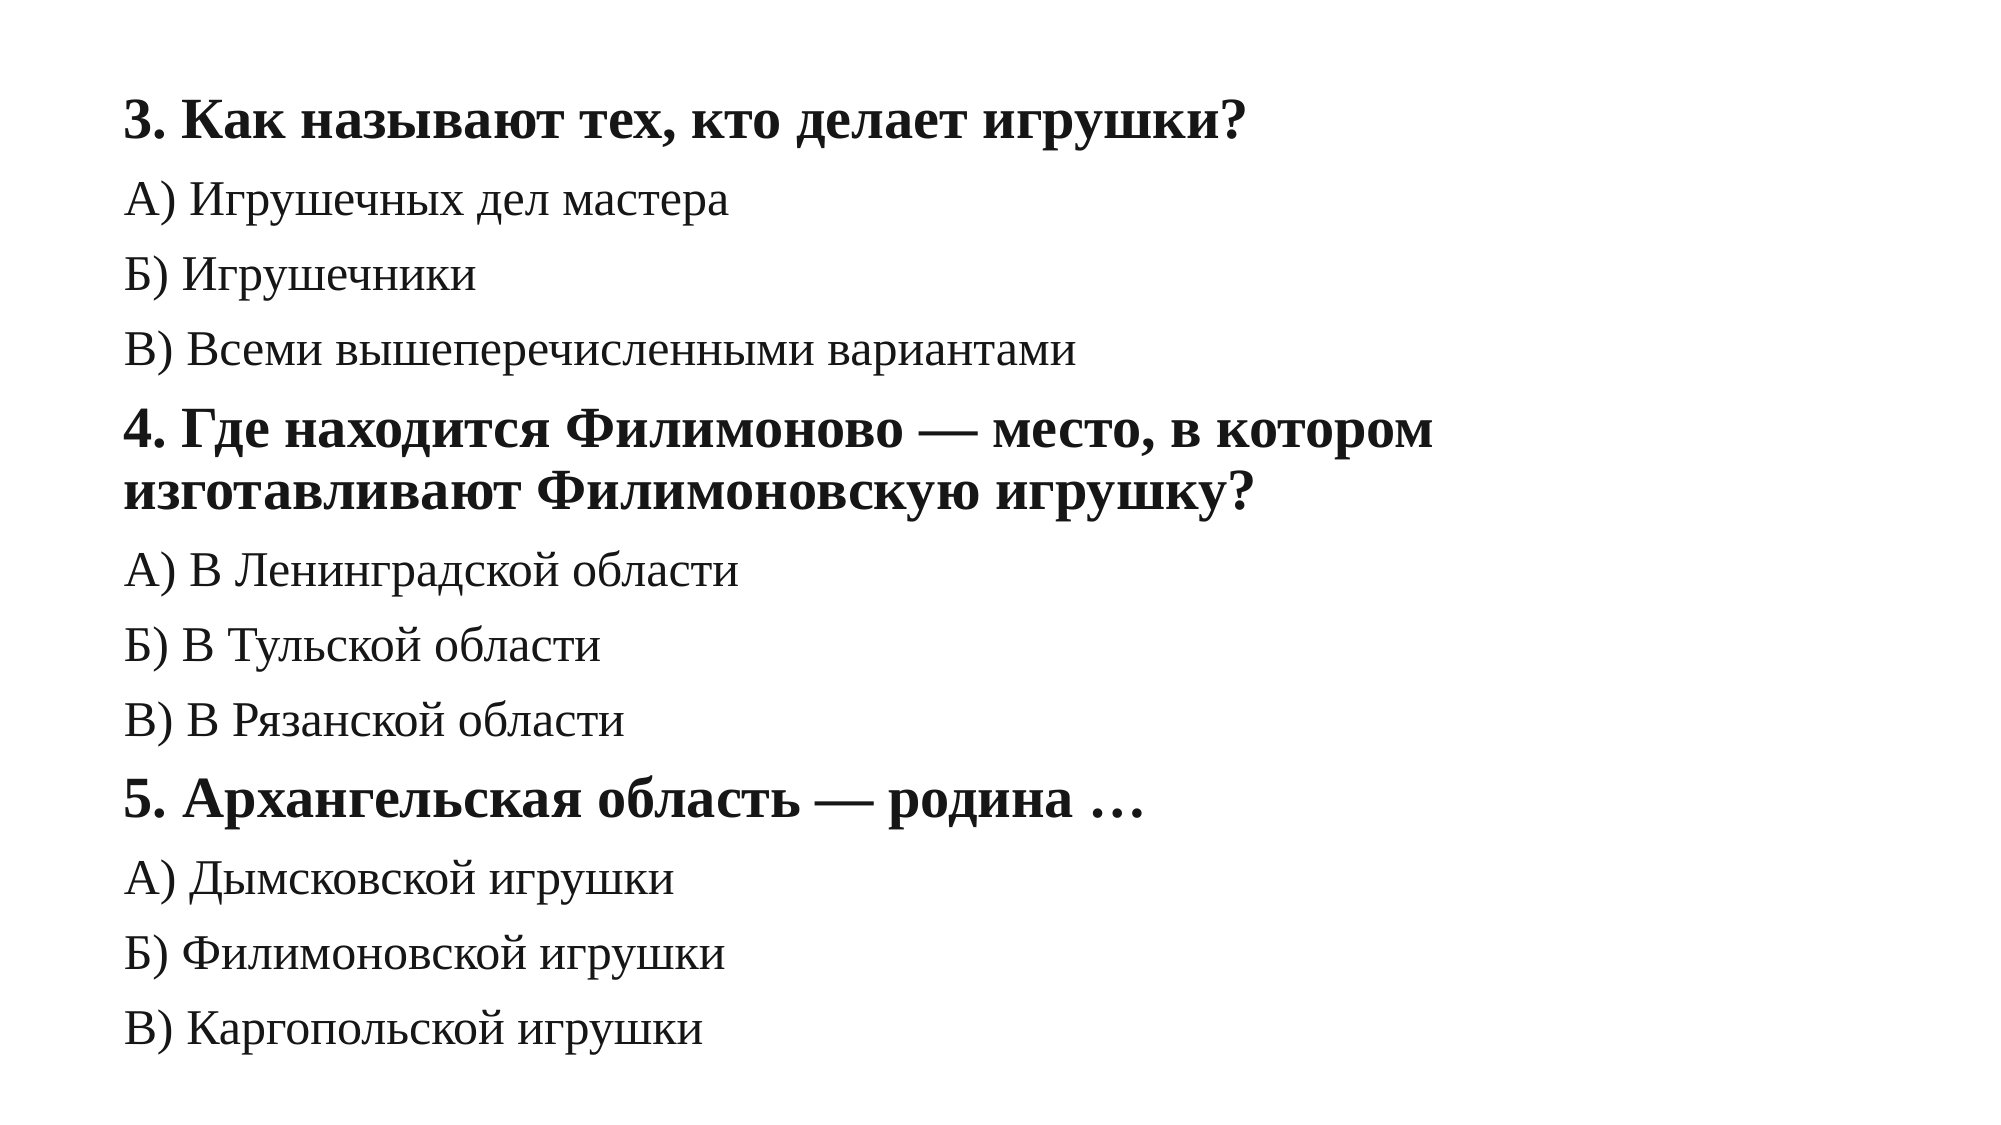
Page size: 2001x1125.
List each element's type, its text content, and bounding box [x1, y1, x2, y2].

list 3. Как называют тех, кто делает игрушки? А) Игрушечных дел мастера Б) Игрушечники В) Всеми вышеперечисленными вариантами 4. Где находится Филимоново — место, в котором изготавливают Филимоновскую игрушку? А) В Ленинградской области Б) В Тульской области В) В Рязанской области 5. Архангельская область — родина … А) Дымсковской игрушки Б) Филимоновской игрушки В) Каргопольской игрушки [108, 81, 1834, 1097]
